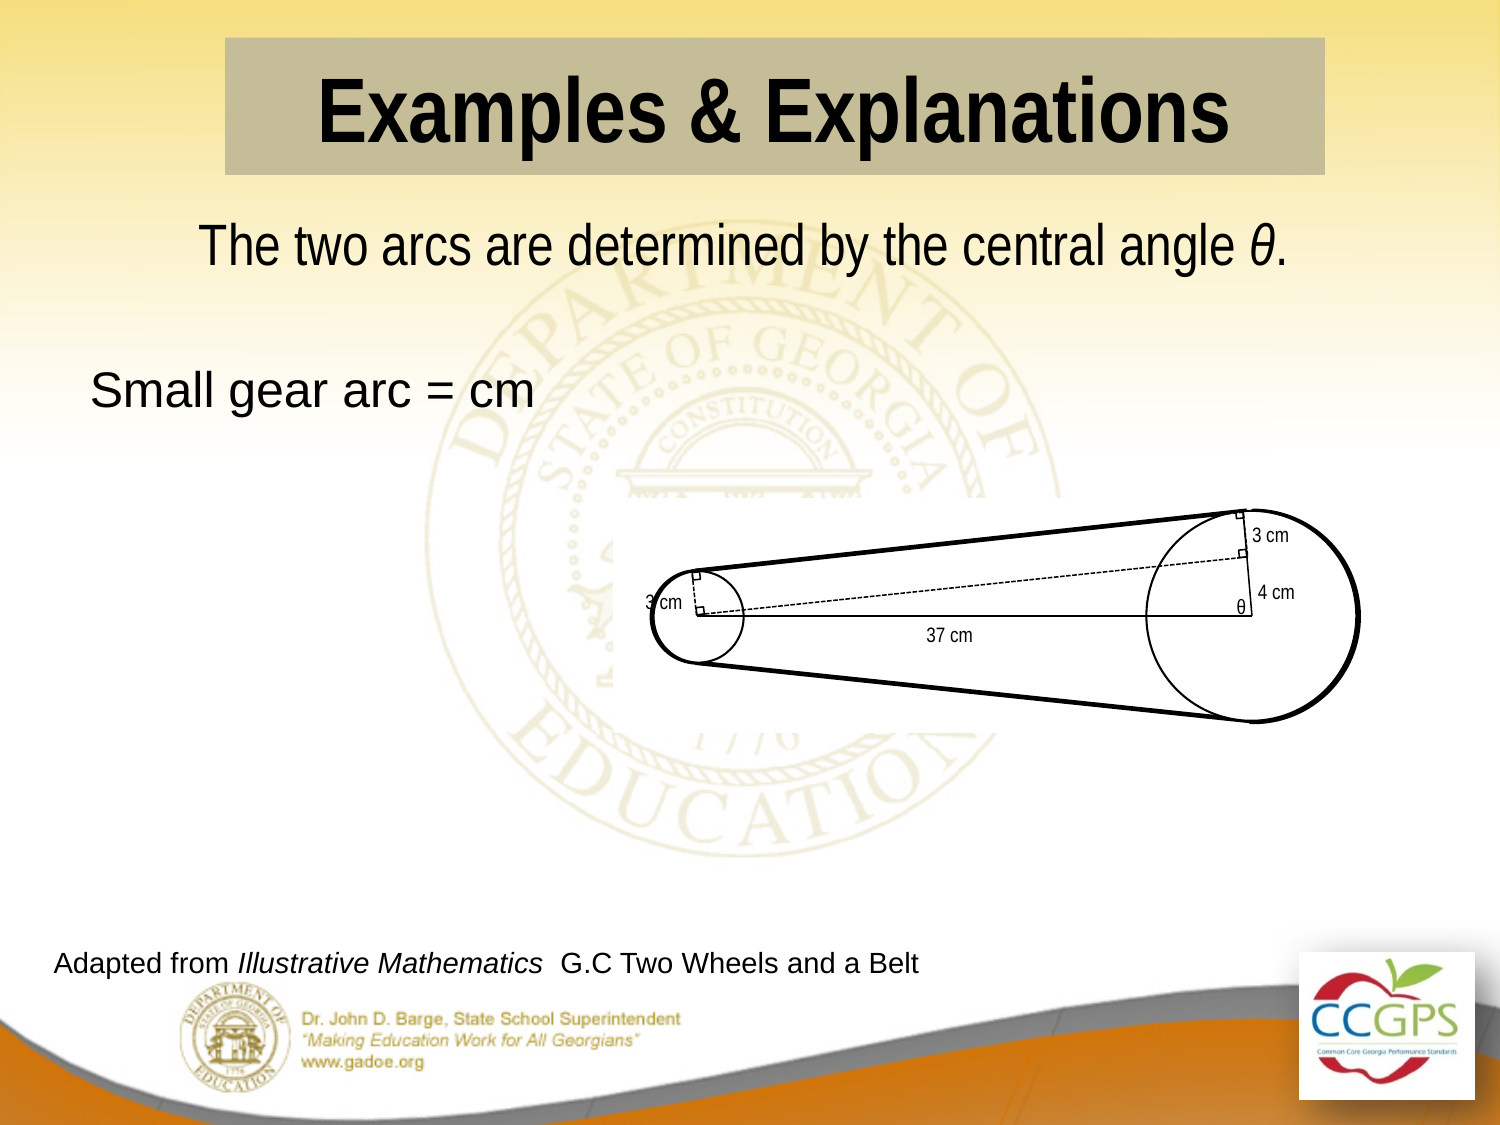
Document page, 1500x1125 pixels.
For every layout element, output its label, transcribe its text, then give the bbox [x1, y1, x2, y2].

picture [0, 0, 1500, 1125]
subtitle The two arcs are determined by the central angle θ. [37, 199, 1451, 363]
text_box Adapted from Illustrative Mathematics G.C Two Wheels and a Belt [38, 937, 935, 988]
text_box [614, 500, 1368, 731]
title Examples & Explanations [224, 37, 1326, 176]
